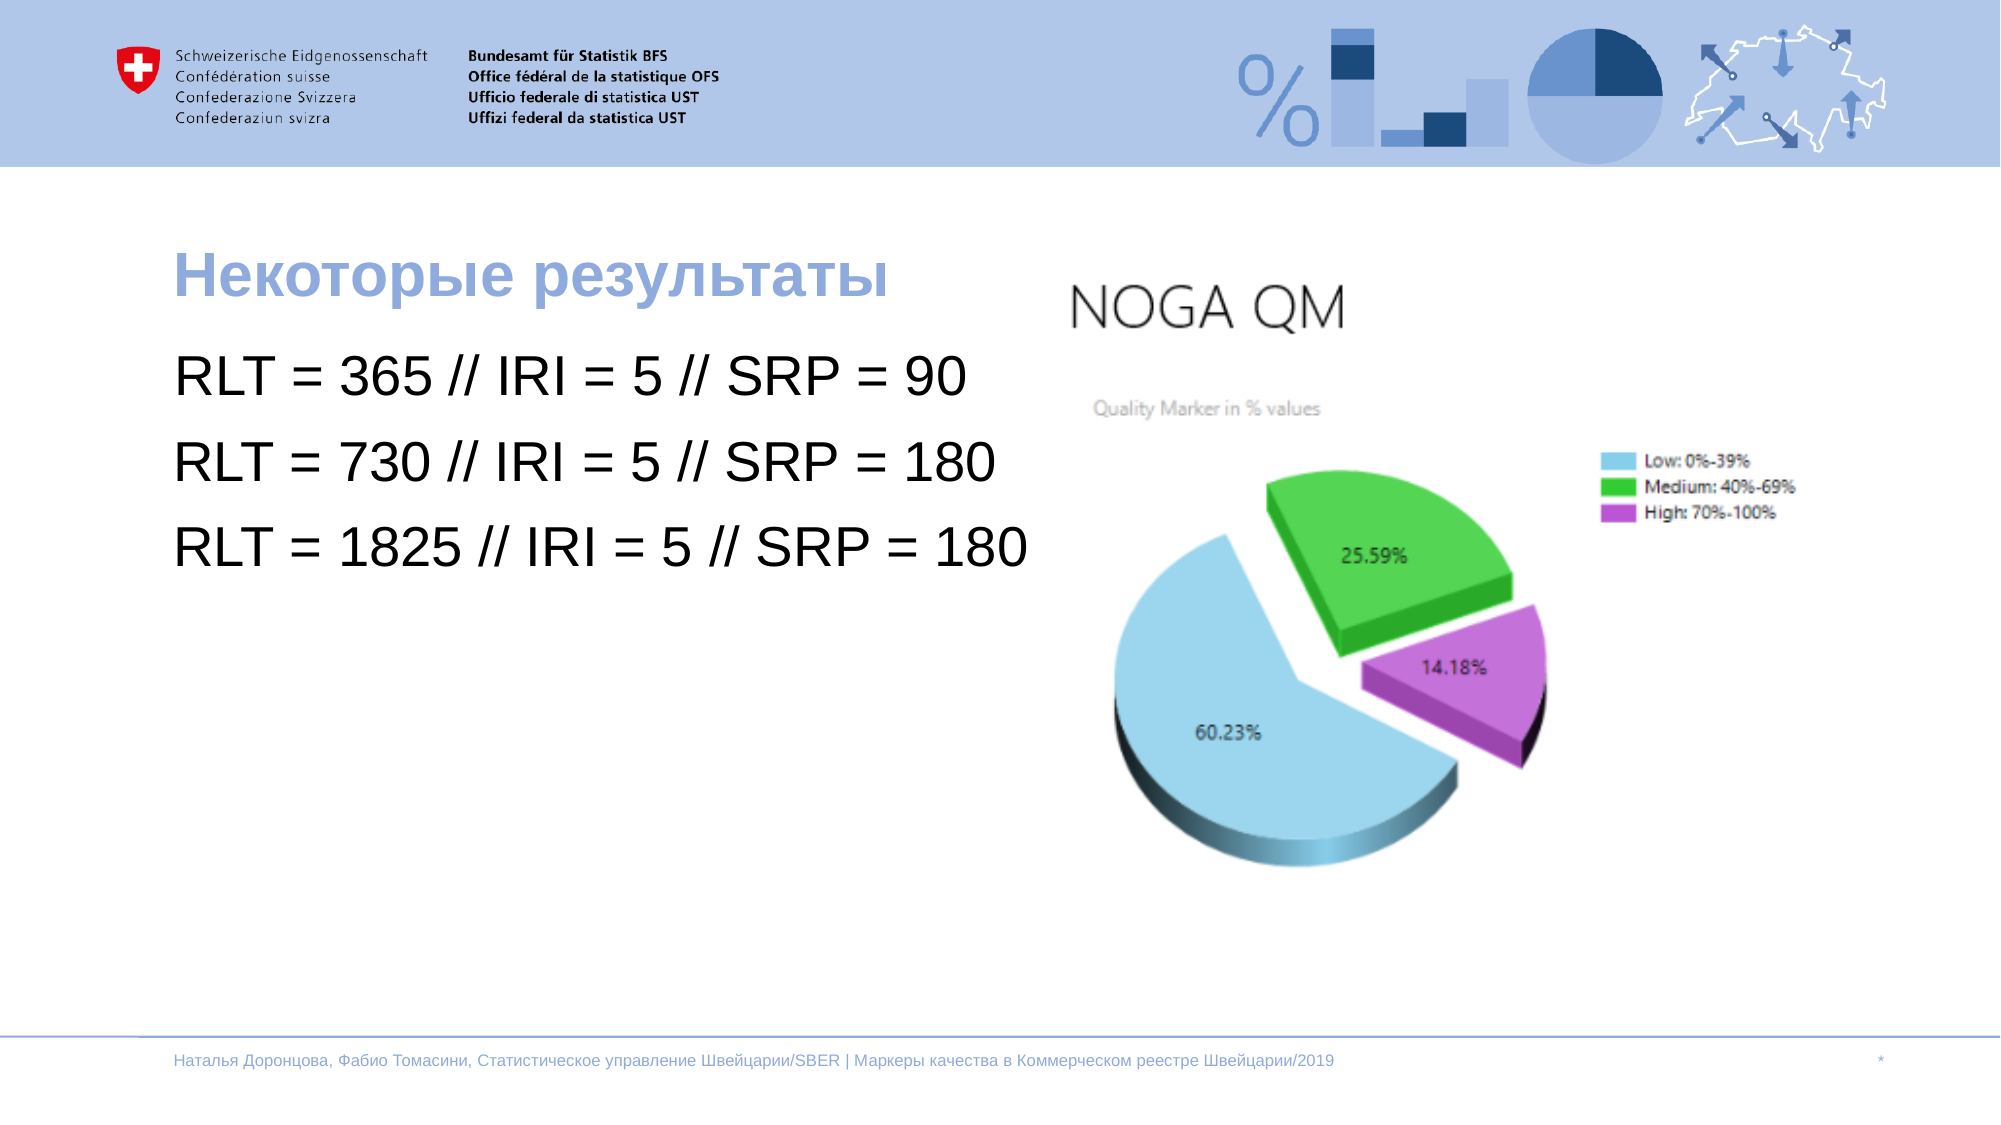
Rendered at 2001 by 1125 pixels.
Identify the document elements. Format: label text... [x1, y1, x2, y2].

list RLT = 365 // IRI = 5 // SRP = 90 [174, 341, 1030, 407]
picture [0, 0, 2001, 167]
title Некоторые результаты [173, 233, 1887, 309]
text_box RLT = 730 // IRI = 5 // SRP = 180 [173, 427, 1030, 493]
text_box Наталья Доронцова, Фабио Томасини, Статистическое управление Швейцарии/SBER | Маркеры качества в Коммерческом реестре Швейцарии/2019 [173, 1049, 1709, 1088]
picture [1030, 270, 1913, 996]
text_box RLT = 1825 // IRI = 5 // SRP = 180 [173, 513, 1030, 579]
text_box * [1739, 1050, 1885, 1088]
